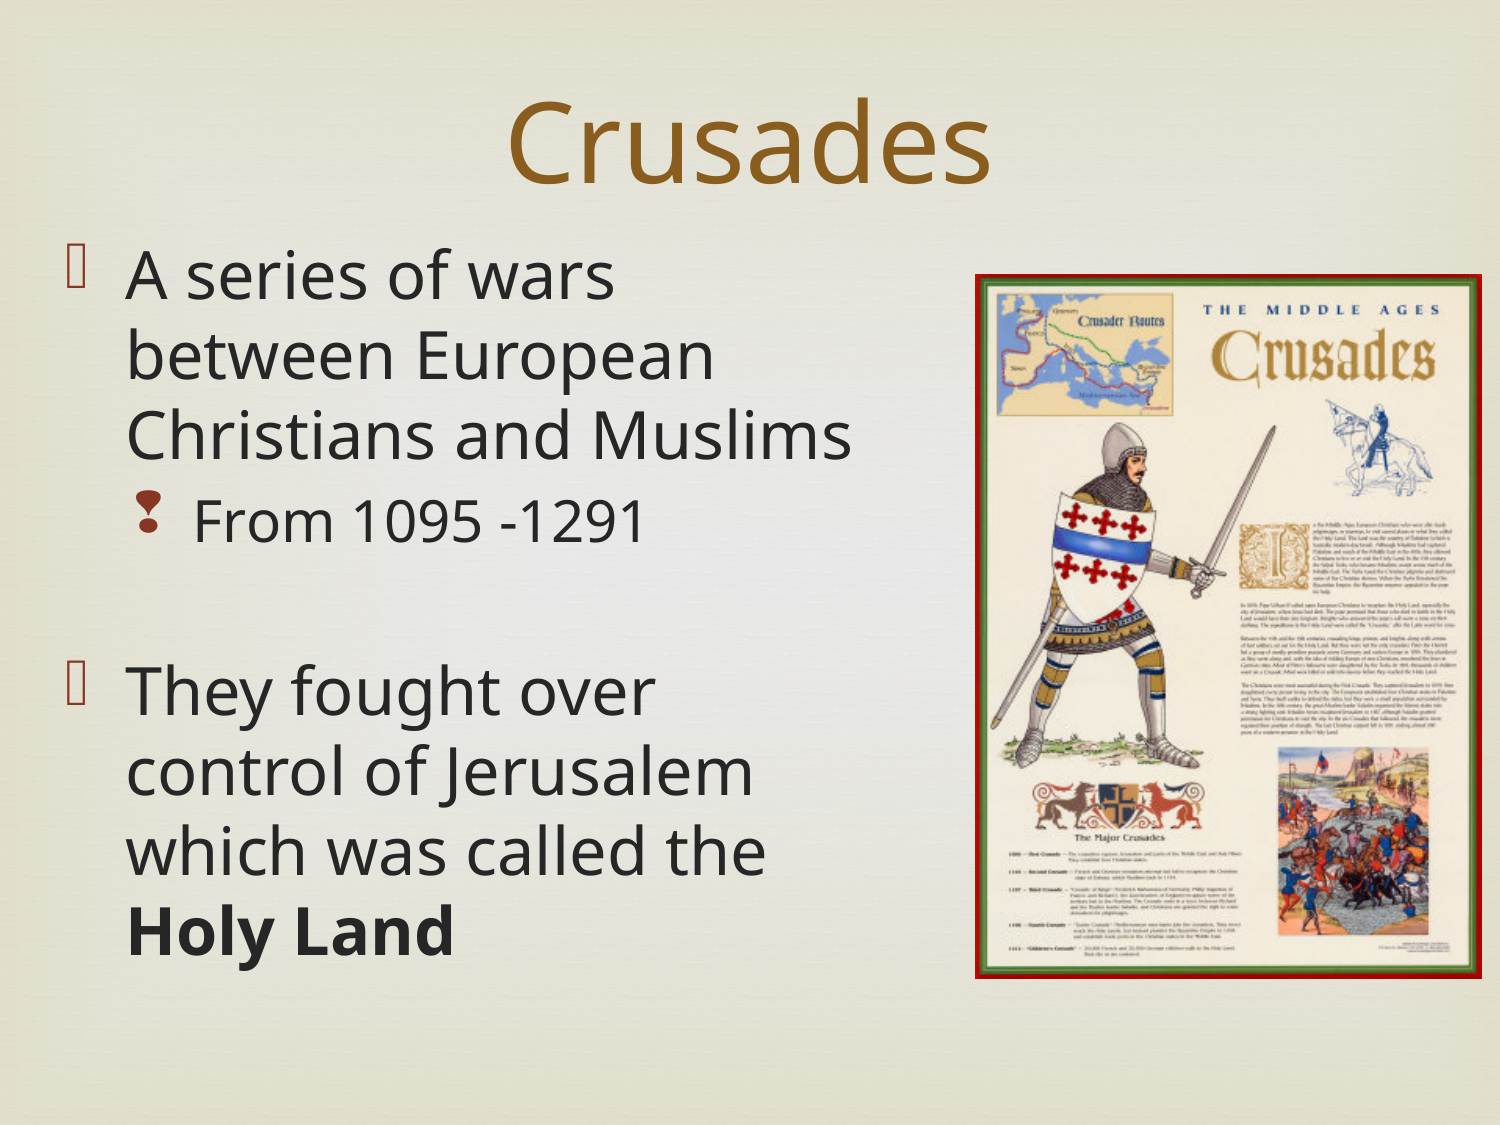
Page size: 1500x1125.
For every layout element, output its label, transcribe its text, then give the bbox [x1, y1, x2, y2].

title Crusades [75, 45, 1425, 233]
list A series of wars between European Christians and Muslims From 1095 -1291 They fought over control of Jerusalem which was called the Holy Land [50, 224, 888, 1050]
picture [974, 274, 1482, 979]
